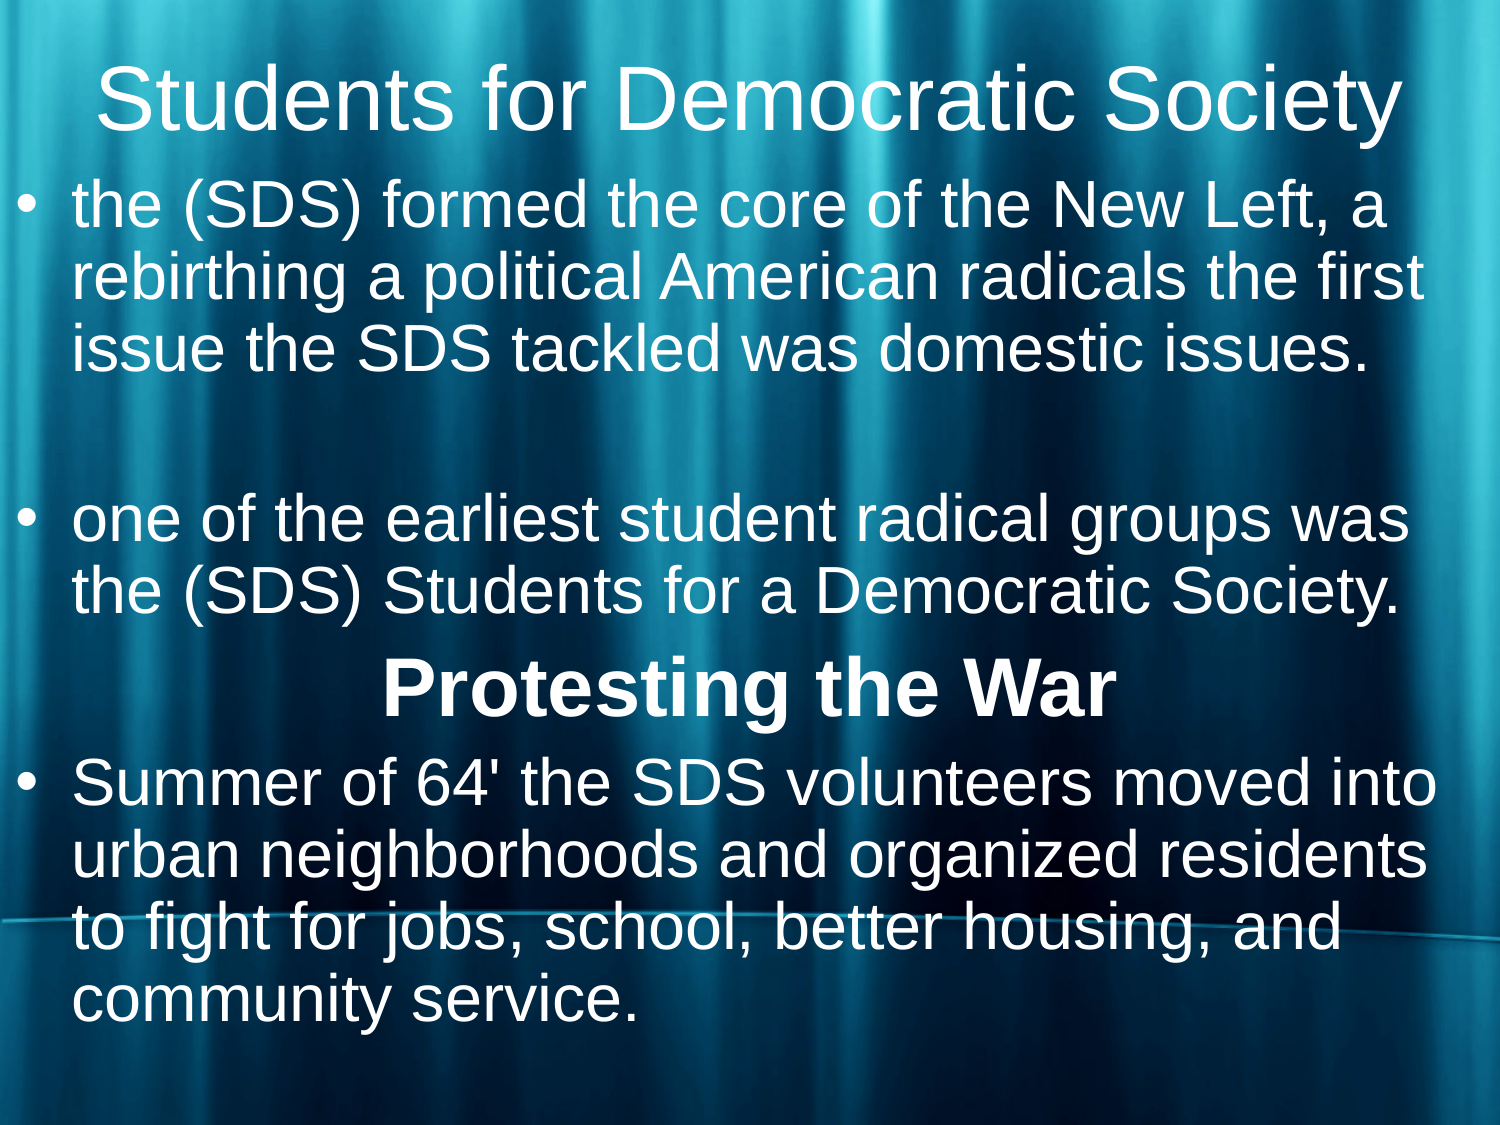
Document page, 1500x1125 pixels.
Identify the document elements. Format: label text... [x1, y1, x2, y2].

title Students for Democratic Society [0, 0, 1500, 162]
list the (SDS) formed the core of the New Left, a rebirthing a political American radicals the first issue the SDS tackled was domestic issues. one of the earliest student radical groups was the (SDS) Students for a Democratic Society. Protesting the War Summer of 64' the SDS volunteers moved into urban neighborhoods and organized residents to fight for jobs, school, better housing, and community service. [0, 162, 1500, 1125]
